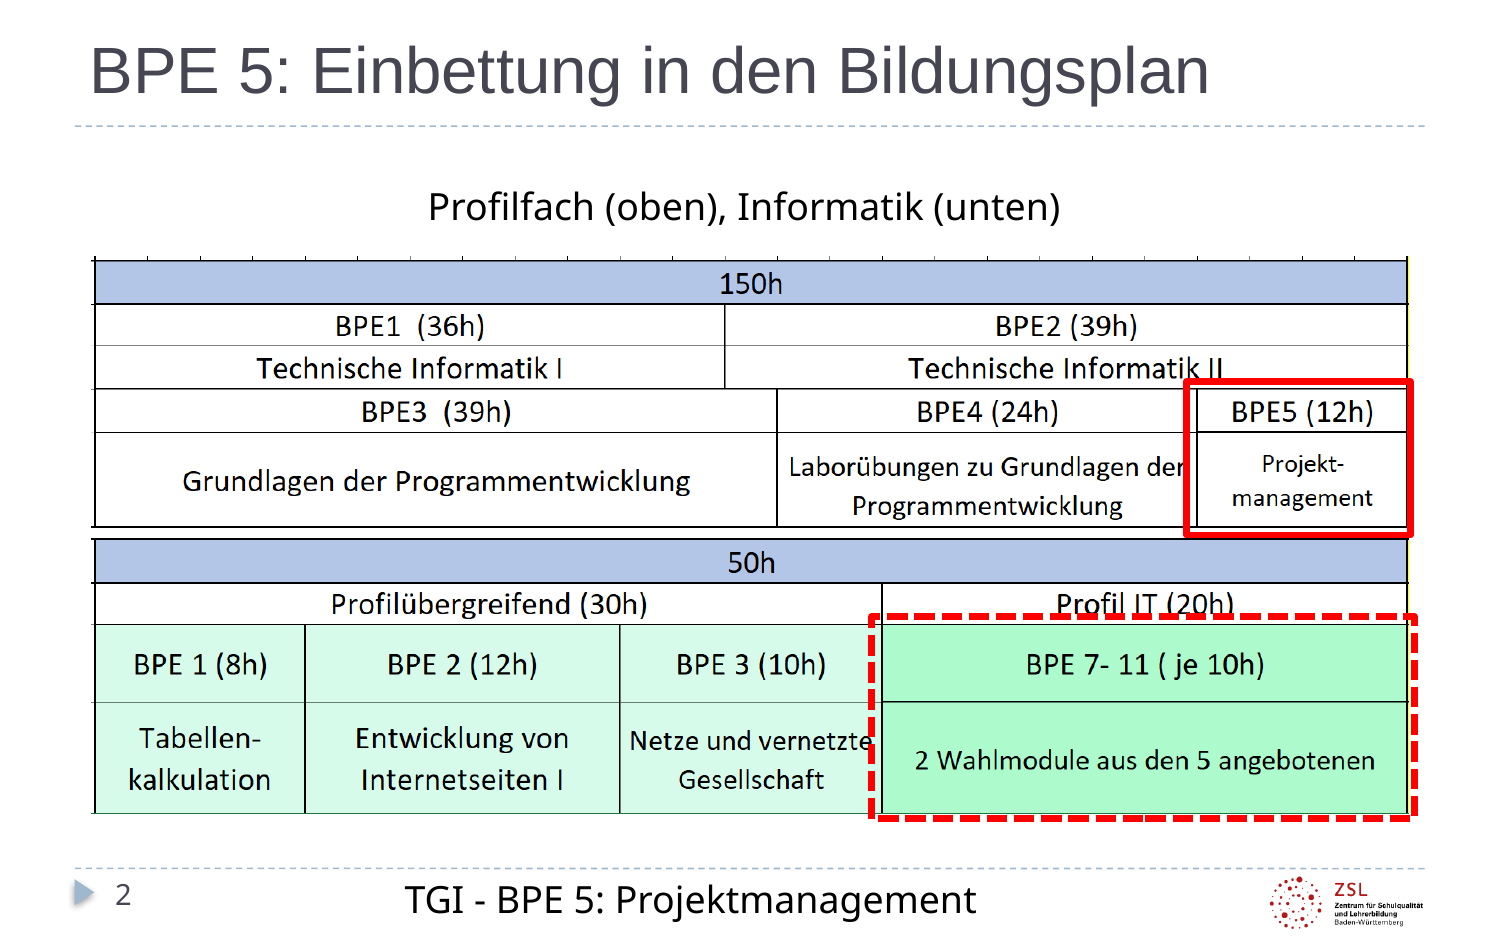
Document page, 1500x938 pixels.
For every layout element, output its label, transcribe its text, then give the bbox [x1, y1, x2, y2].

picture [1269, 875, 1424, 930]
picture [91, 256, 1409, 814]
slide_number 2 [100, 868, 336, 919]
title BPE 5: Einbettung in den Bildungsplan [75, 20, 1425, 115]
footer TGI - BPE 5: Projektmanagement [336, 868, 1046, 919]
text_box Profilfach (oben), Informatik (unten) [412, 175, 1076, 236]
